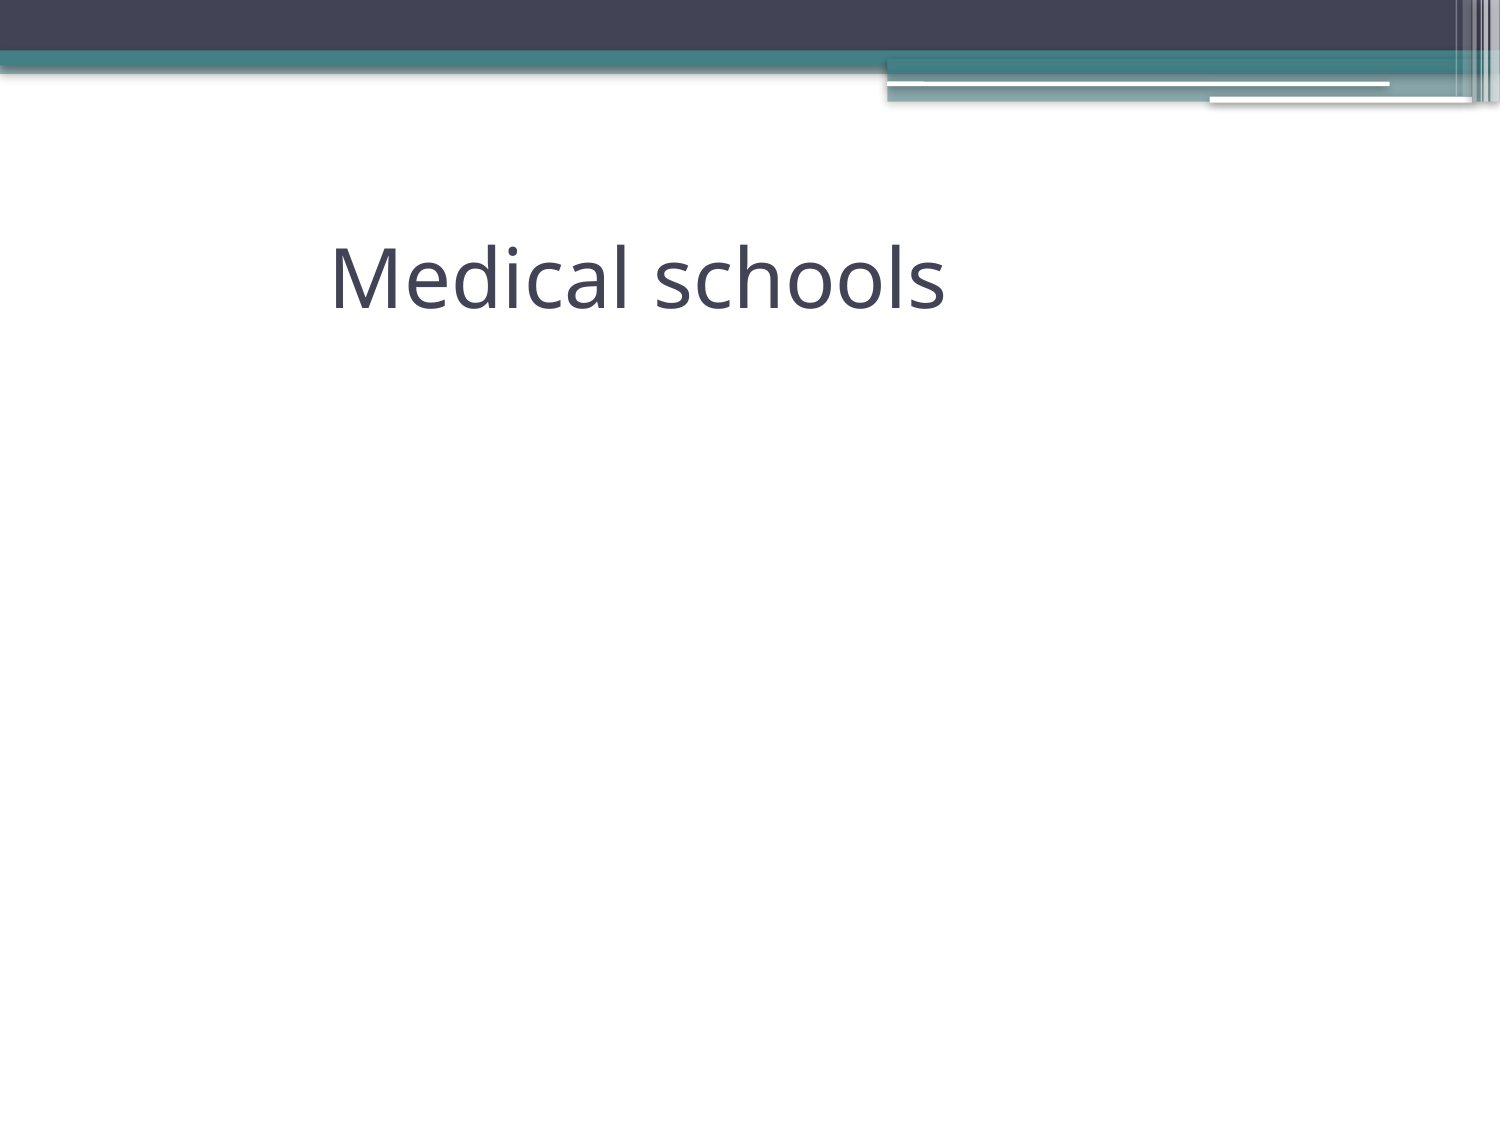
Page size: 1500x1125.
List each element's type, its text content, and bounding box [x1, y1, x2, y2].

title Medical schools [75, 187, 1425, 363]
